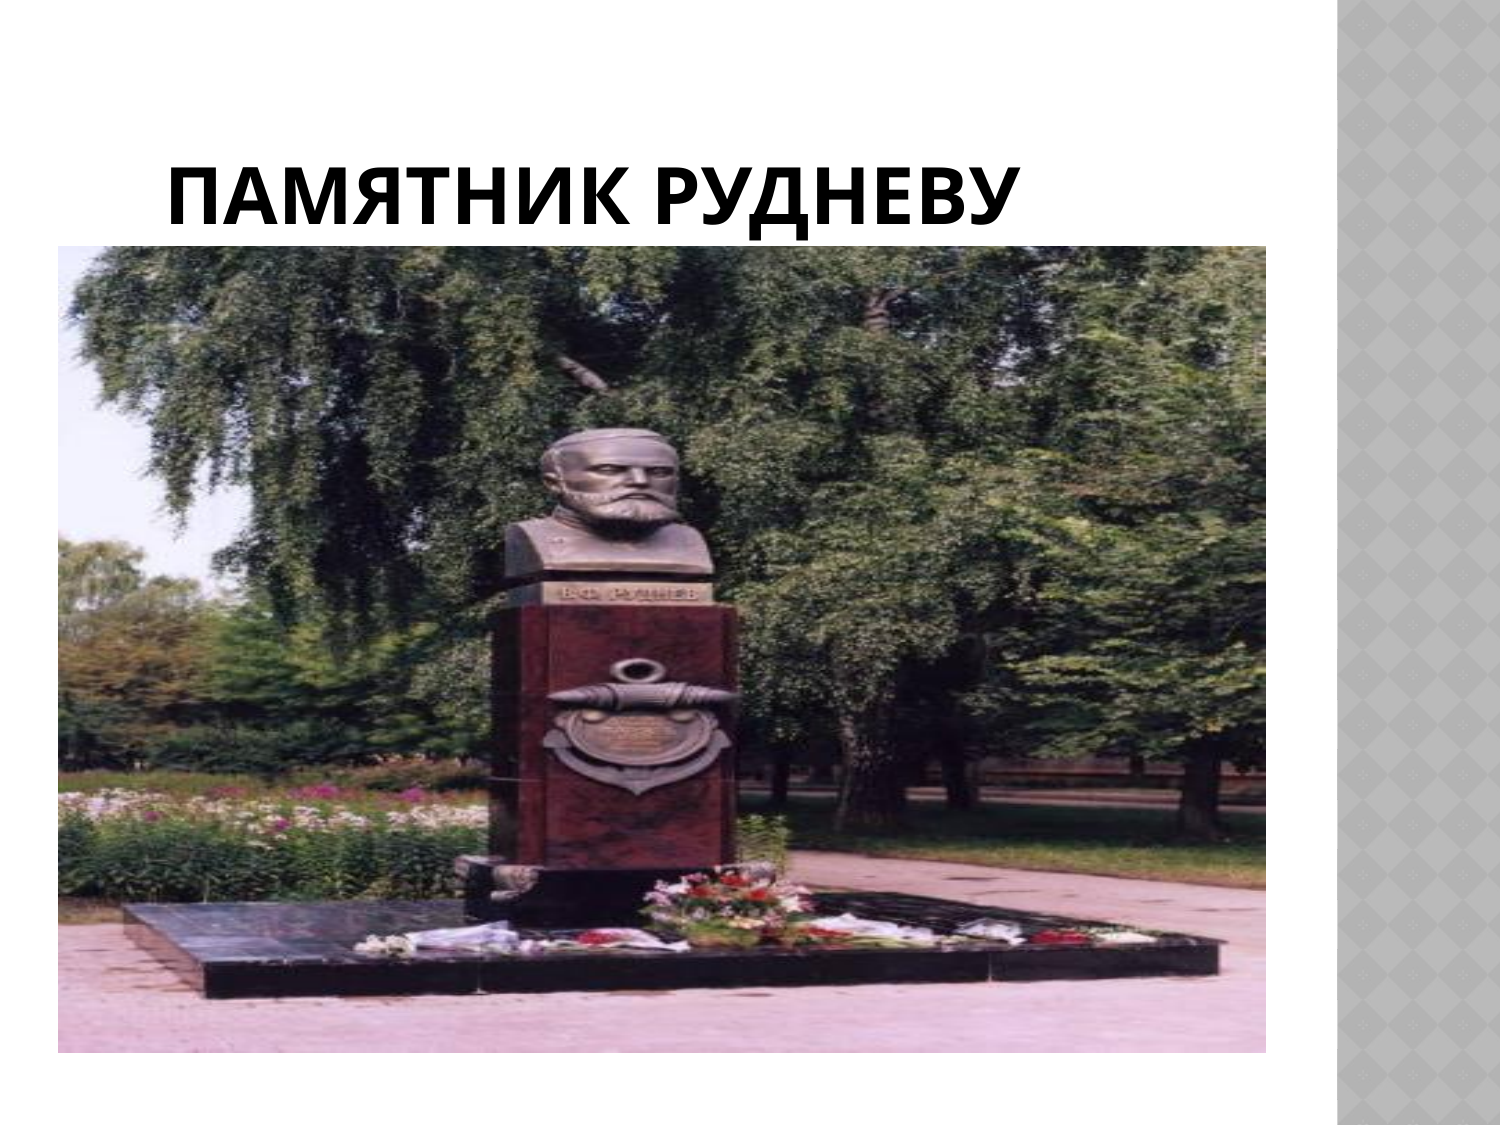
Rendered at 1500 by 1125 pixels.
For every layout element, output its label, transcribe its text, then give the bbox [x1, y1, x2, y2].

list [58, 245, 1266, 1054]
title Памятник Рудневу [75, 52, 1263, 240]
